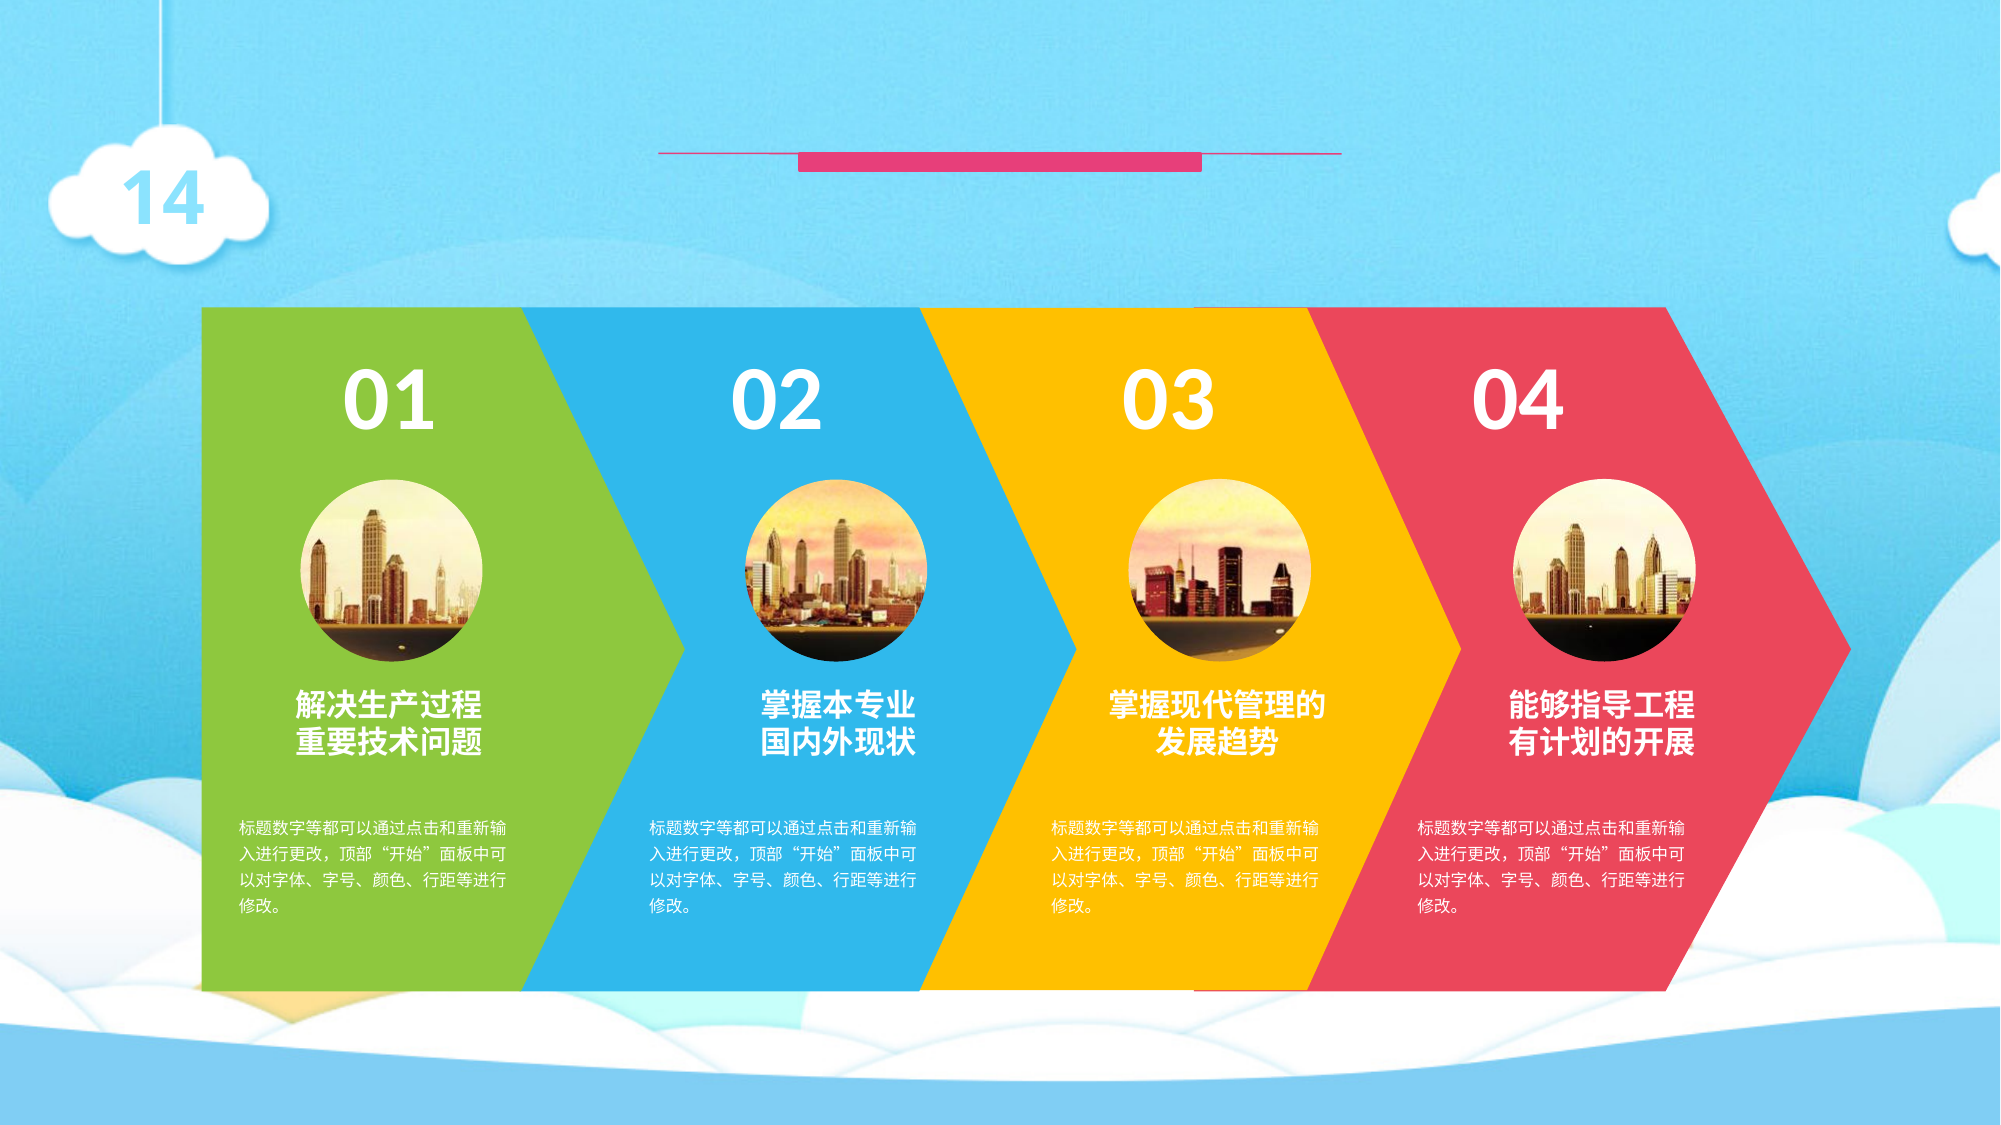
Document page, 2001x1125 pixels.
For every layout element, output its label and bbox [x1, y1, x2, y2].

text_box [1193, 307, 1852, 992]
text_box [201, 307, 685, 992]
picture [0, 0, 2001, 1125]
text_box [685, 307, 1077, 992]
text_box [1077, 307, 1462, 991]
